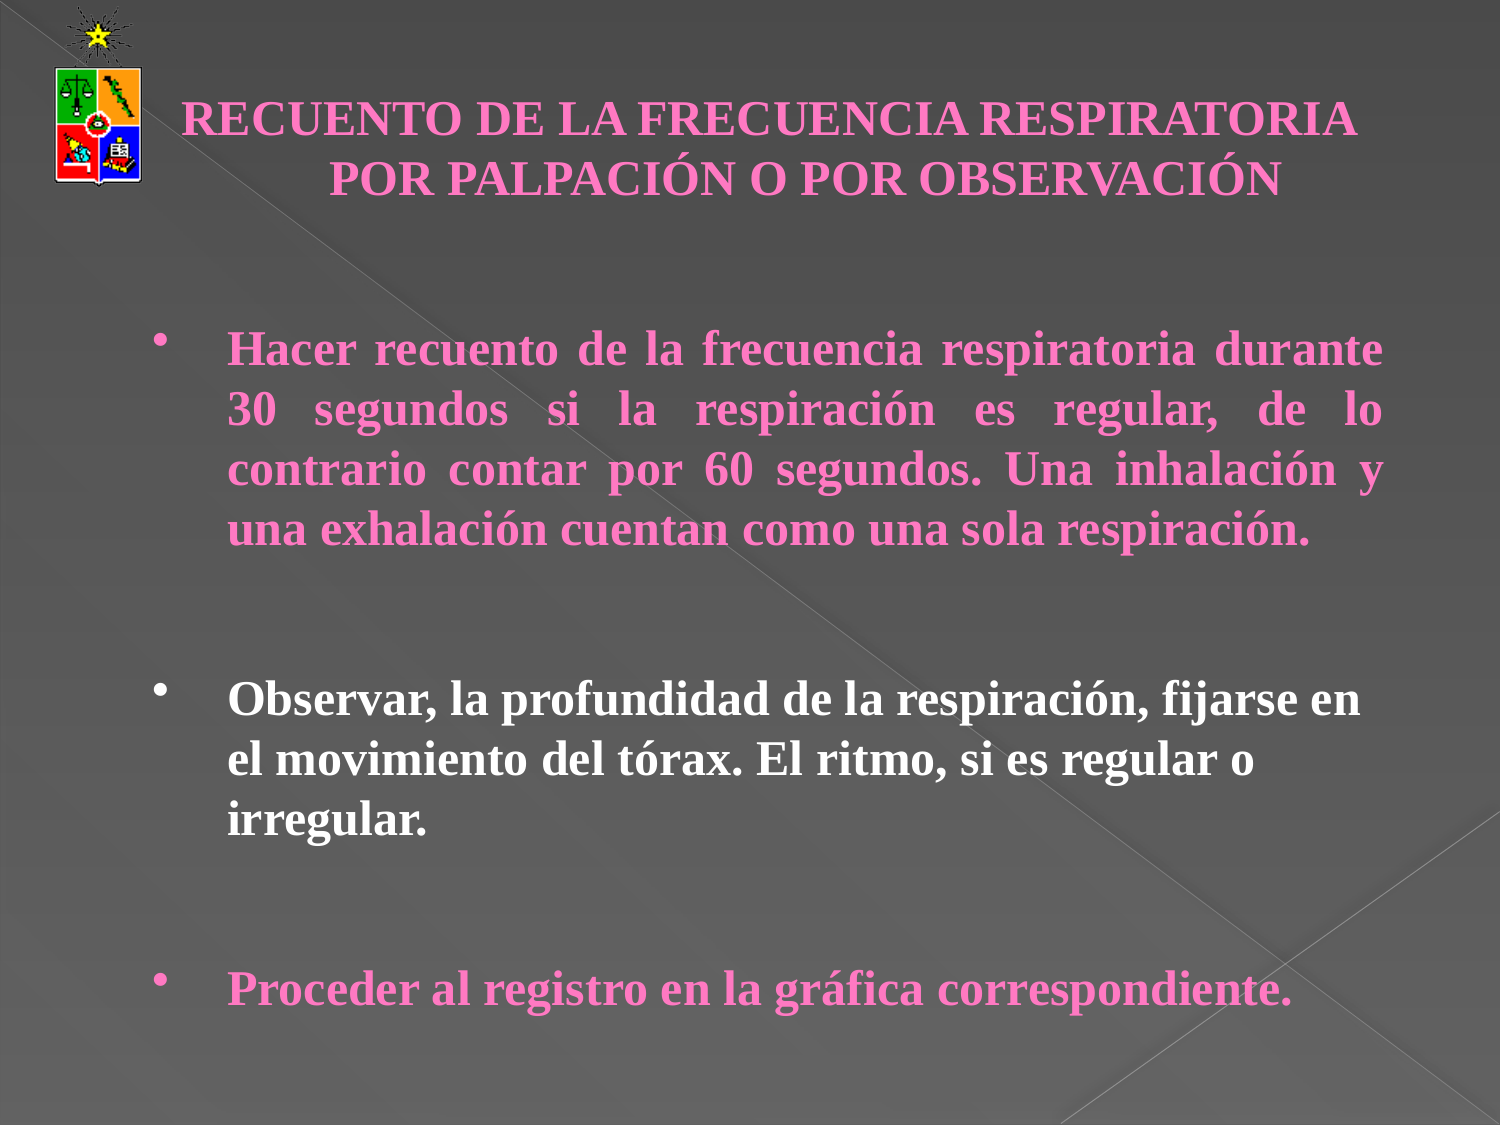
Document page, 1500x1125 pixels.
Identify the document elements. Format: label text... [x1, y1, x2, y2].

picture [37, 0, 160, 193]
text_box RECUENTO DE LA FRECUENCIA RESPIRATORIA POR PALPACIÓN O POR OBSERVACIÓN Hacer recuento de la frecuencia respiratoria durante 30 segundos si la respiración es regular, de lo contrario contar por 60 segundos. Una inhalación y una exhalación cuentan como una sola respiración. Observar, la profundidad de la respiración, fijarse en el movimiento del tórax. El ritmo, si es regular o irregular. Proceder al registro en la gráfica correspondiente. [137, 78, 1400, 1023]
